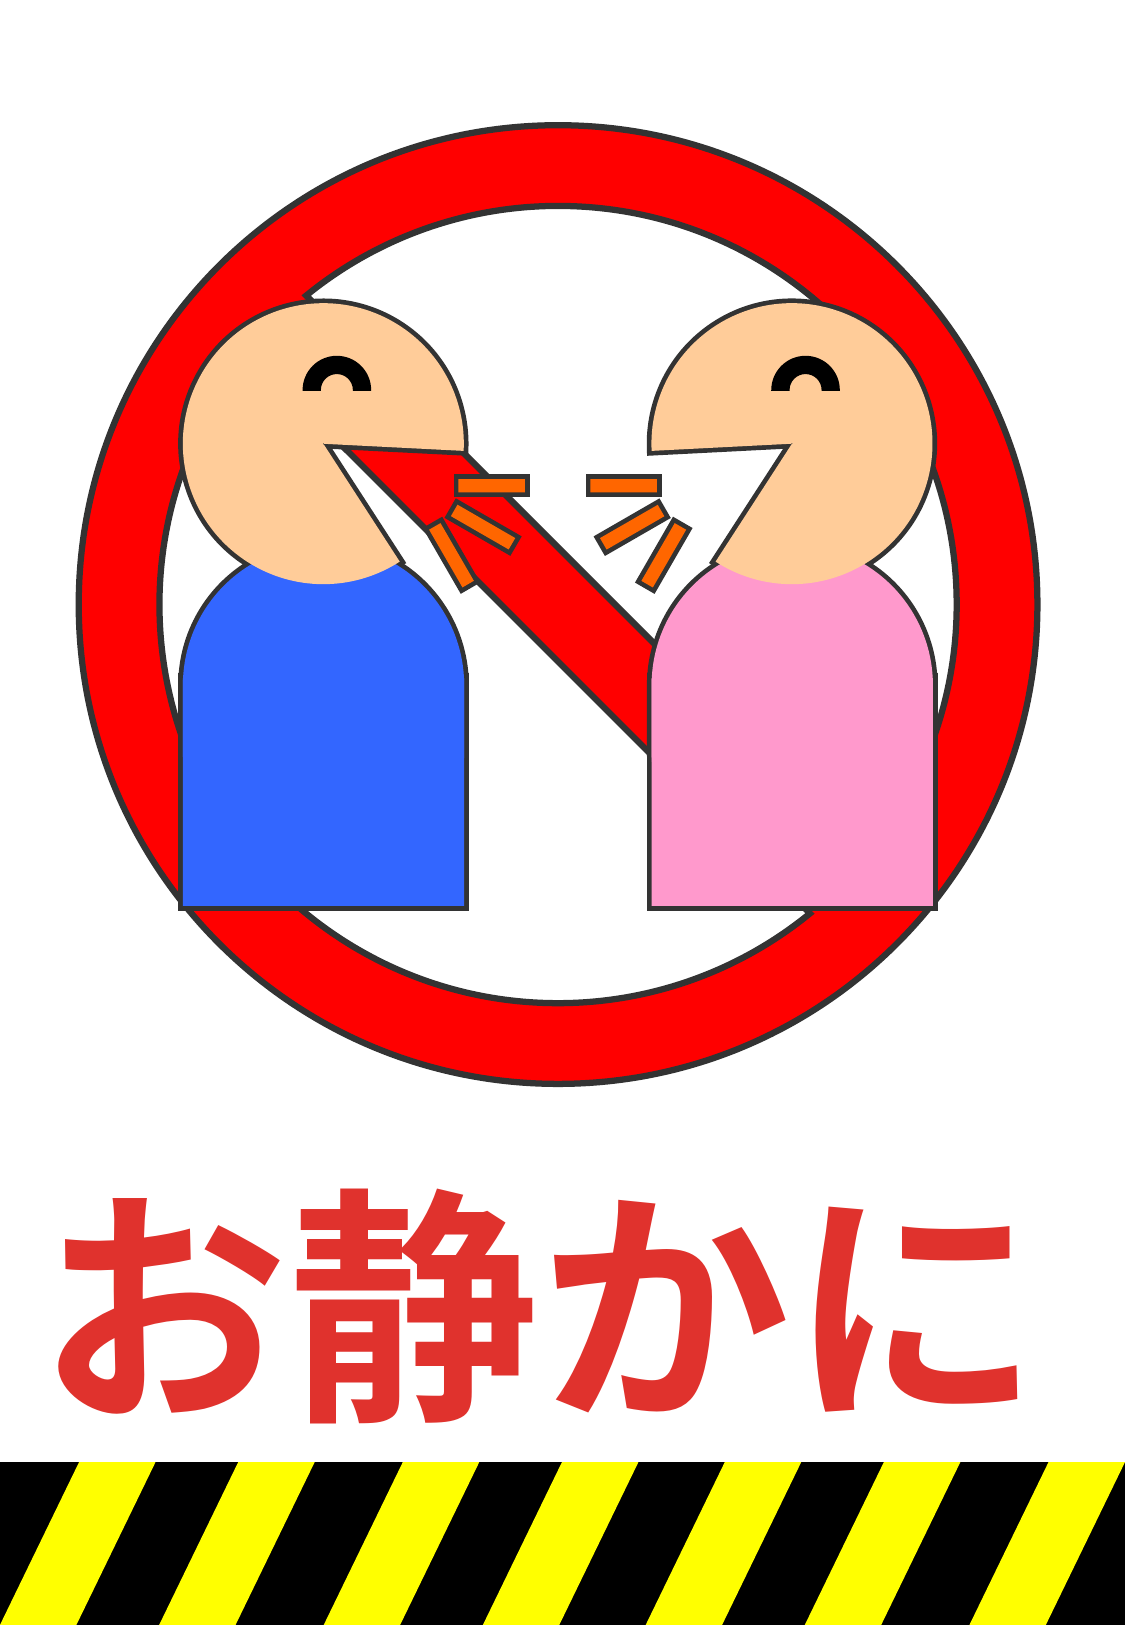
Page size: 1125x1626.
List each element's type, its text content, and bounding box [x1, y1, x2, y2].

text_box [78, 124, 1038, 1085]
text_box お静かに [23, 1144, 1106, 1459]
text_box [0, 1461, 1125, 1625]
